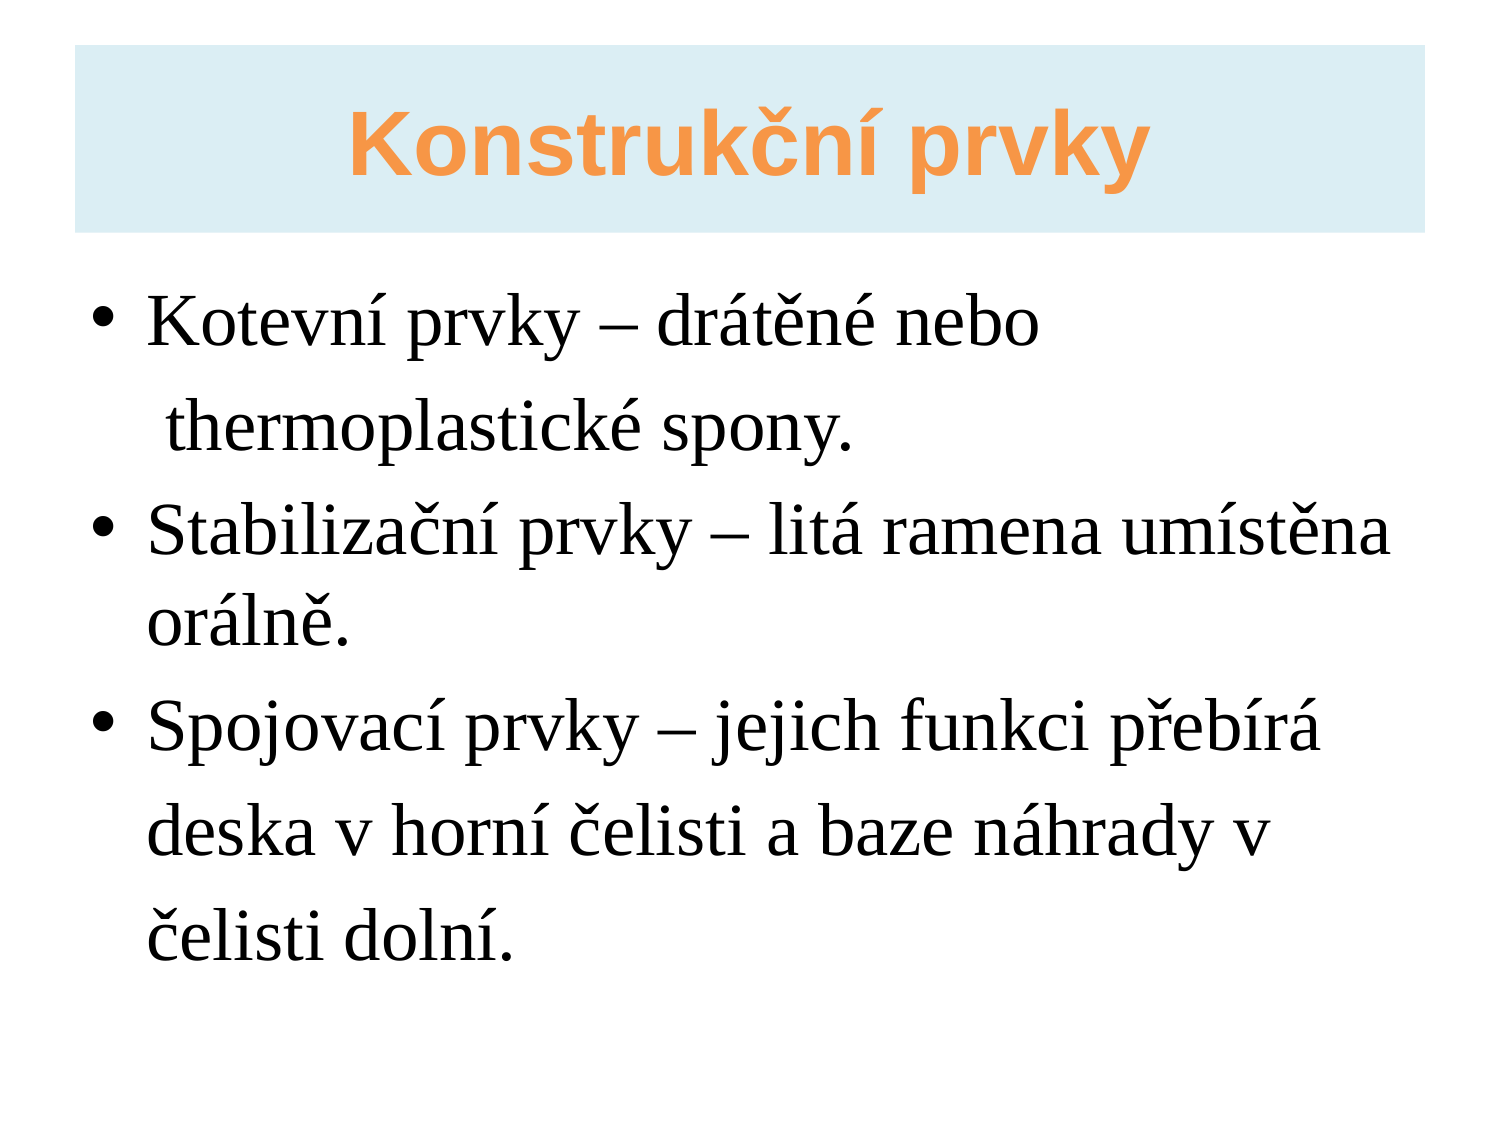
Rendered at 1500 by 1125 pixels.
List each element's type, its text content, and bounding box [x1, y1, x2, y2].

list Kotevní prvky – drátěné nebo thermoplastické spony. Stabilizační prvky – litá ramena umístěna orálně. Spojovací prvky – jejich funkci přebírá deska v horní čelisti a baze náhrady v čelisti dolní. [74, 262, 1426, 1006]
title Konstrukční prvky [74, 44, 1426, 233]
